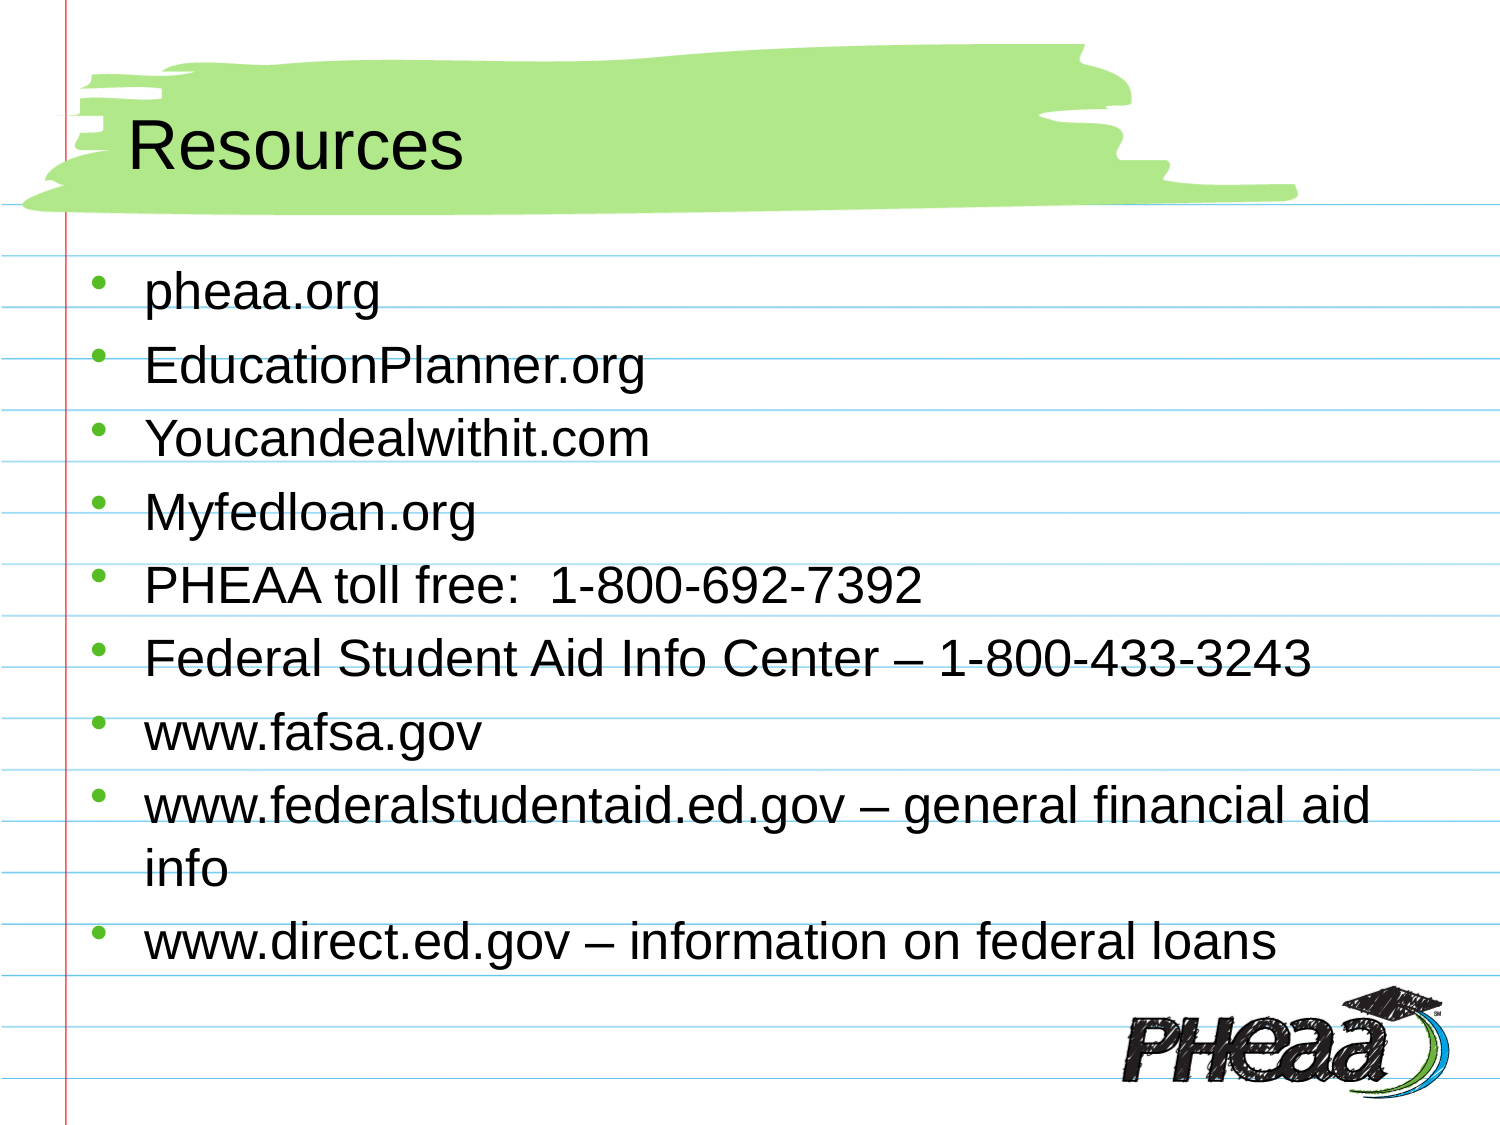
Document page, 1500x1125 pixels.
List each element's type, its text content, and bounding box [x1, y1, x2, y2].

picture [0, 0, 1500, 1125]
list pheaa.org EducationPlanner.org Youcandealwithit.com Myfedloan.org PHEAA toll free: 1-800-692-7392 Federal Student Aid Info Center – 1-800-433-3243 www.fafsa.gov www.federalstudentaid.ed.gov – general financial aid info www.direct.ed.gov – information on federal loans [75, 249, 1425, 988]
title Resources [112, 82, 1463, 200]
